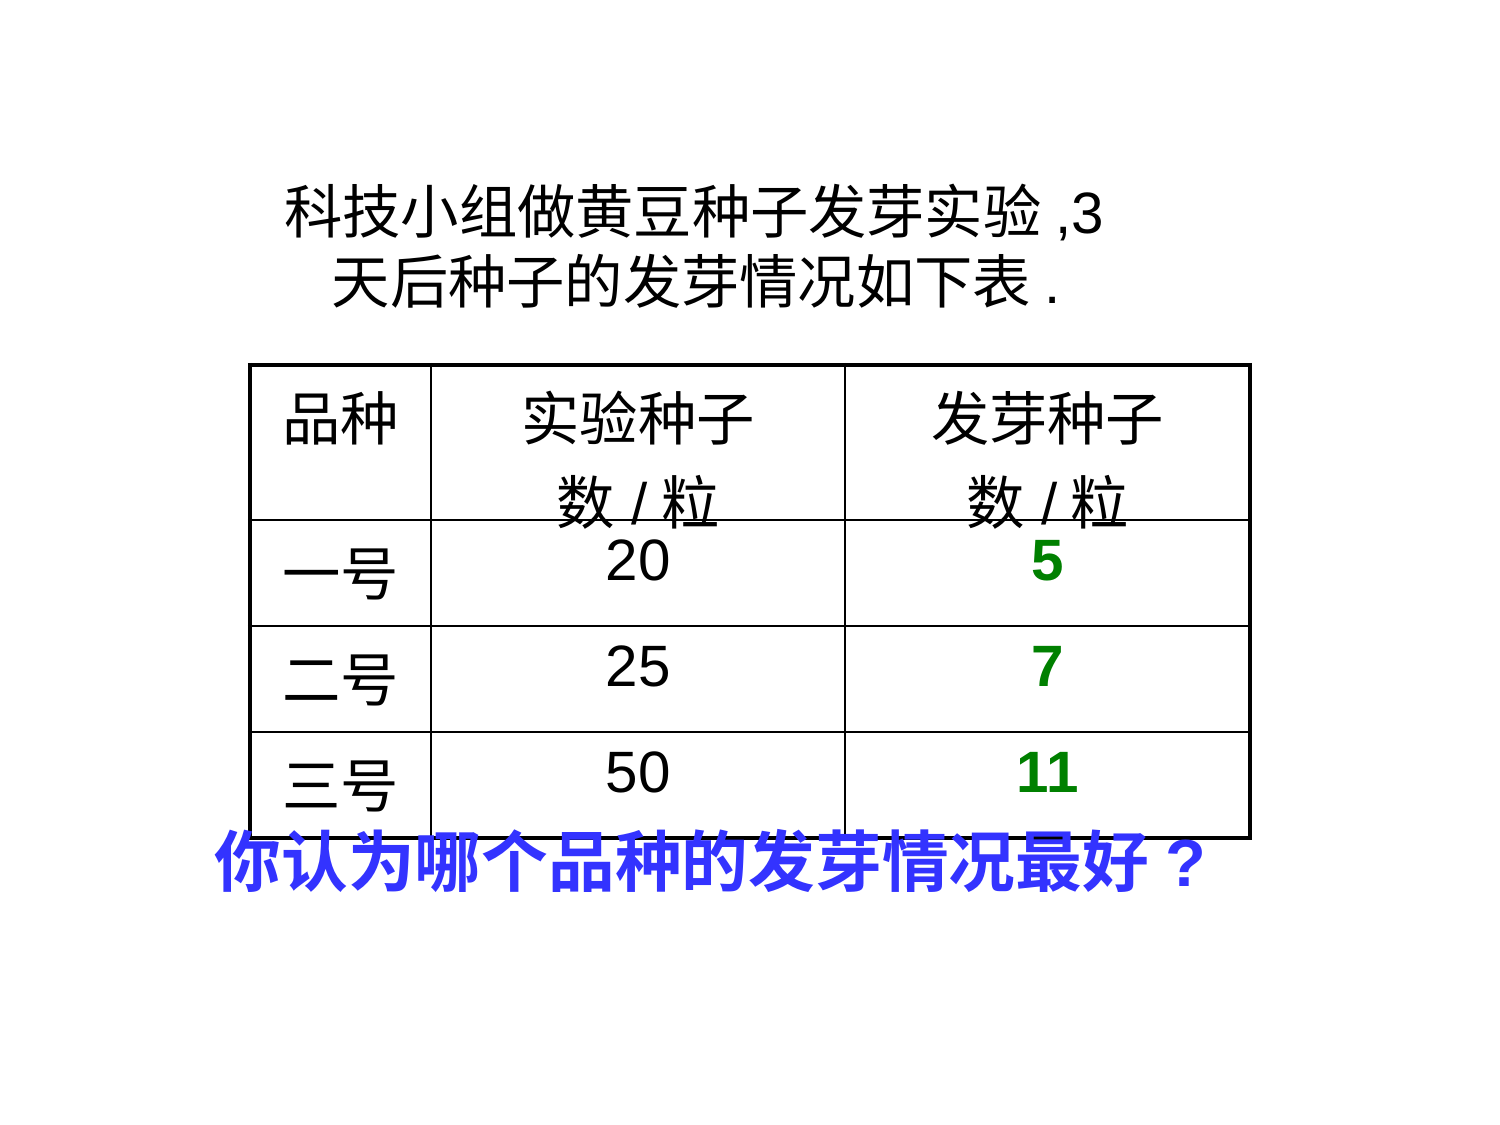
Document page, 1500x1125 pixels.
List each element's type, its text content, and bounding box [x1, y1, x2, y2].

text_box 你认为哪个品种的发芽情况最好? [200, 811, 1221, 908]
table_cell 三号 [252, 733, 430, 811]
table_header 发芽种子数/粒 [846, 367, 1248, 519]
table_cell 7 [846, 627, 1248, 731]
table_cell 11 [846, 733, 1248, 836]
table_cell 一号 [252, 521, 430, 625]
table_header 实验种子数/粒 [432, 367, 844, 519]
table_cell 20 [432, 521, 844, 625]
text_box 科技小组做黄豆种子发芽实验,3天后种子的发芽情况如下表. [269, 167, 1124, 323]
table_cell 50 [432, 733, 844, 811]
table_cell 5 [846, 521, 1248, 625]
table_cell 25 [432, 627, 844, 731]
table_cell 二号 [252, 627, 430, 731]
table_header 品种 [252, 367, 430, 519]
